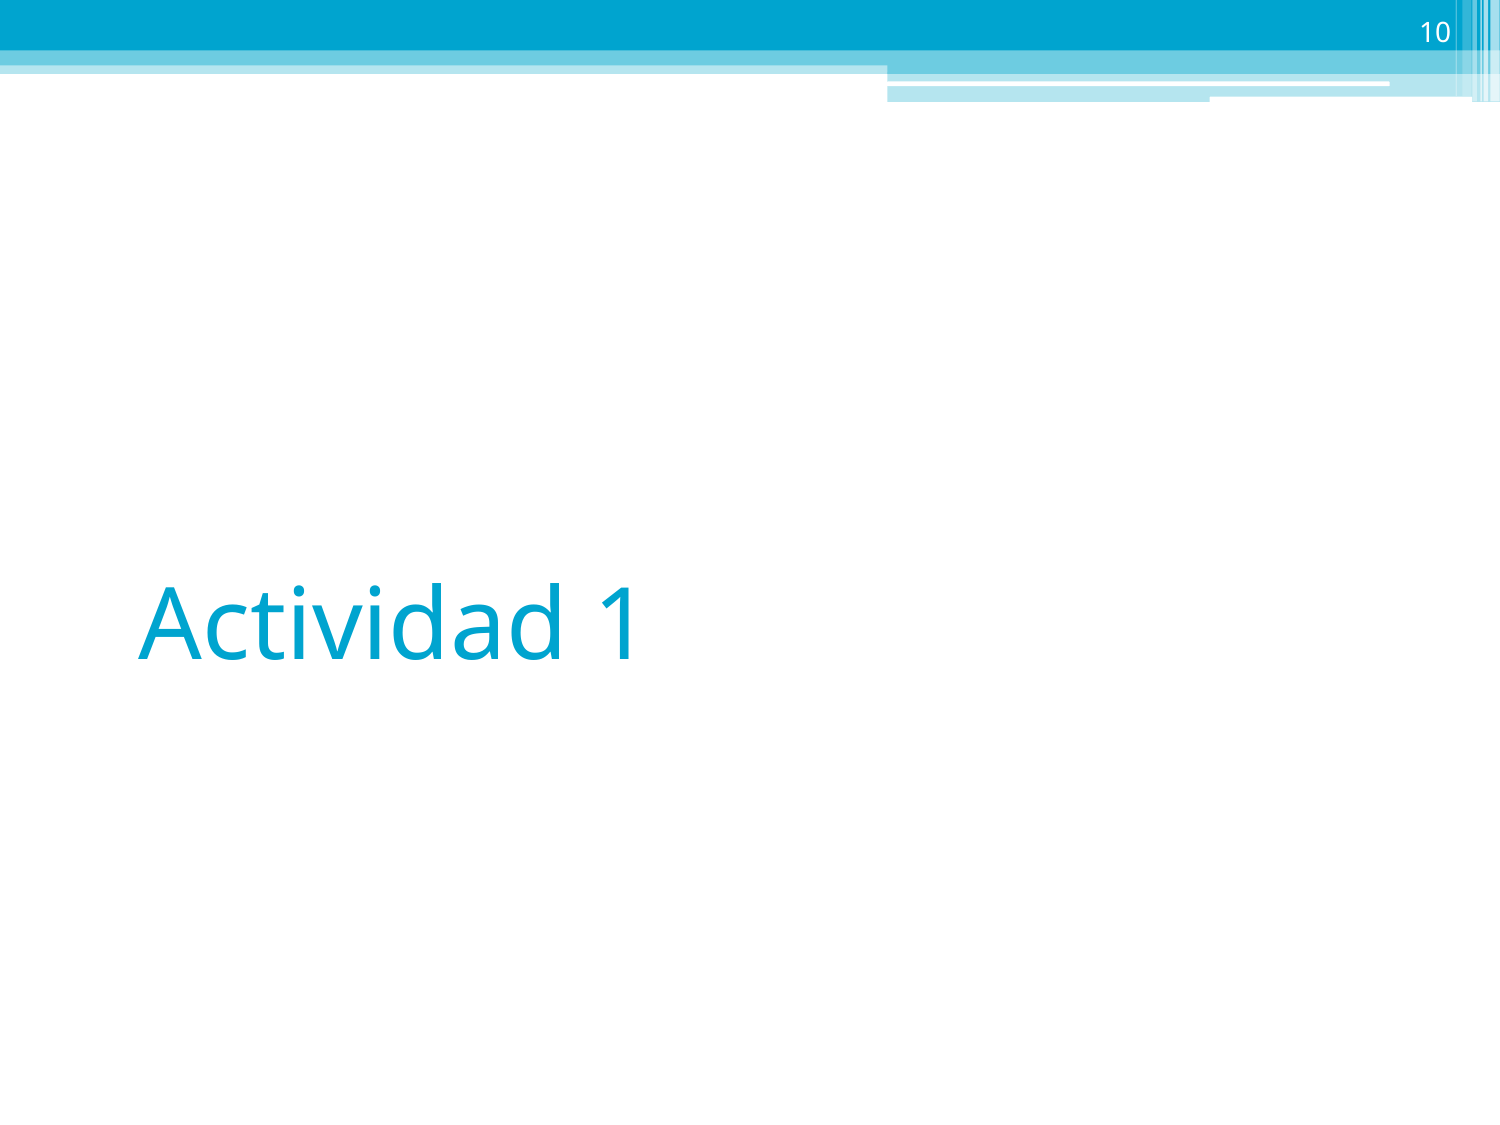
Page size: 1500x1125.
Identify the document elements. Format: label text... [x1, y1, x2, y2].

list Actividad 1 [118, 552, 1394, 800]
slide_number 10 [1340, 0, 1466, 61]
